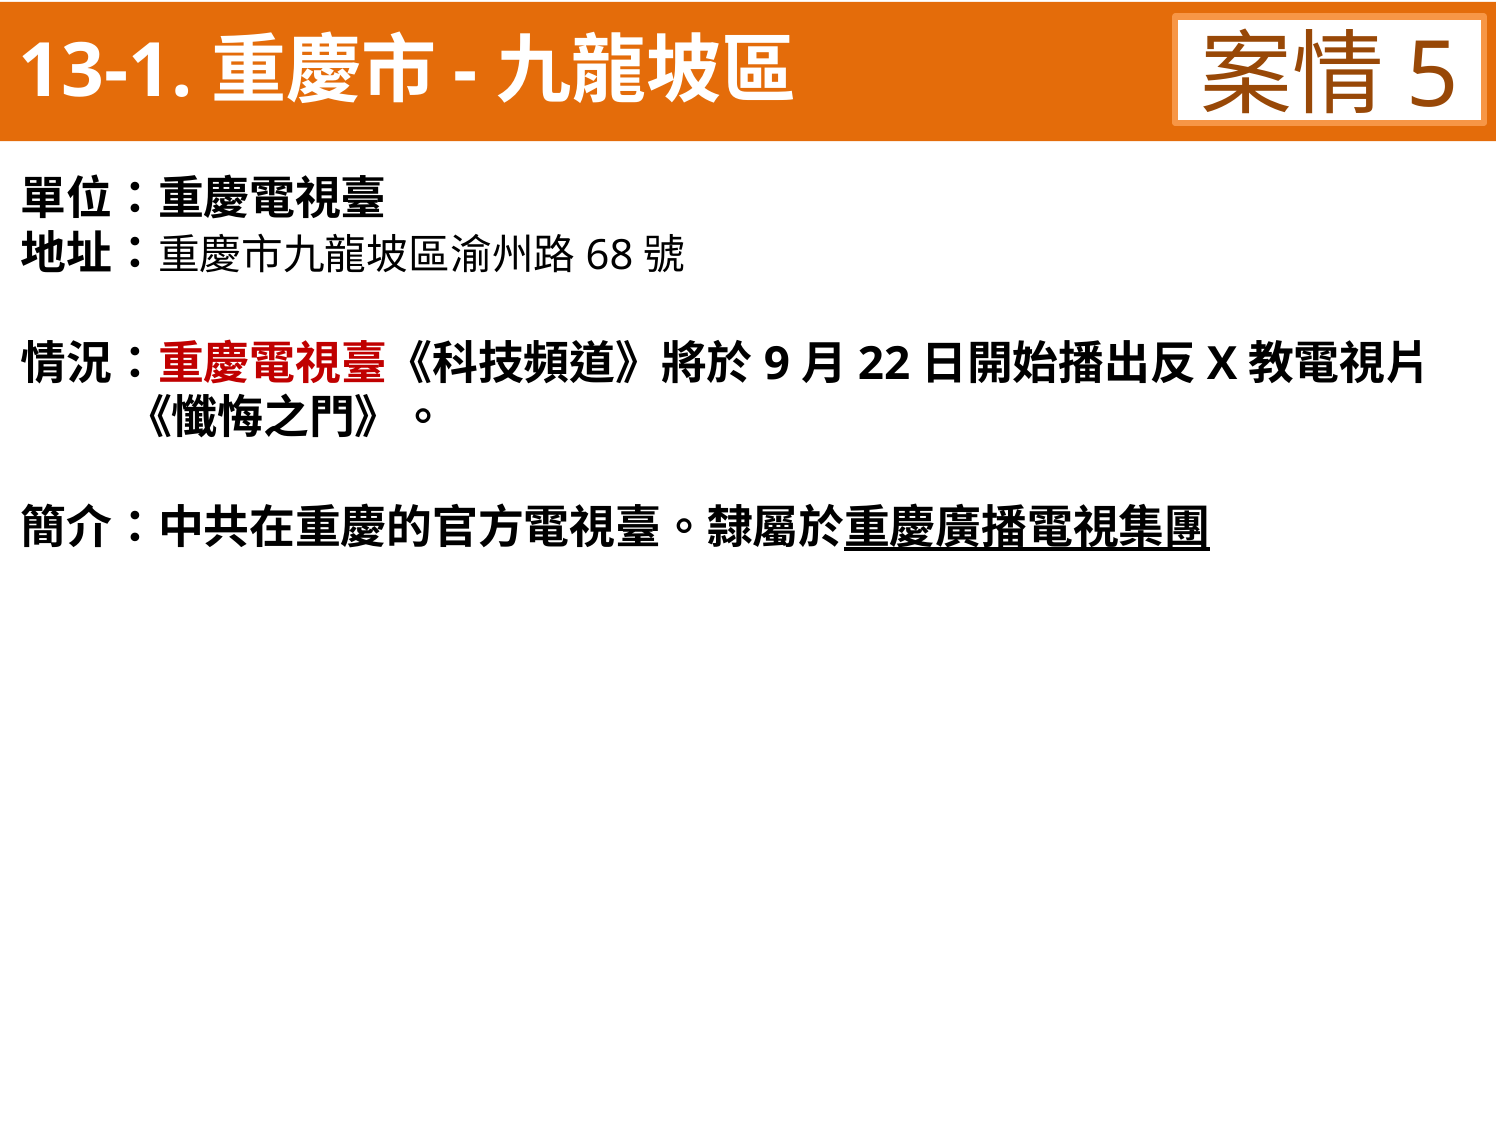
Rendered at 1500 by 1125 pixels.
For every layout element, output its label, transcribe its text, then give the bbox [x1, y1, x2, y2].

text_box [0, 1, 1500, 142]
text_box 單位：重慶電視臺 地址：重慶市九龍坡區渝州路68號 情況：重慶電視臺《科技頻道》將於9月22日開始播出反X教電視片 《懺悔之門》。 簡介：中共在重慶的官方電視臺。隸屬於重慶廣播電視集團 [13, 160, 1479, 561]
